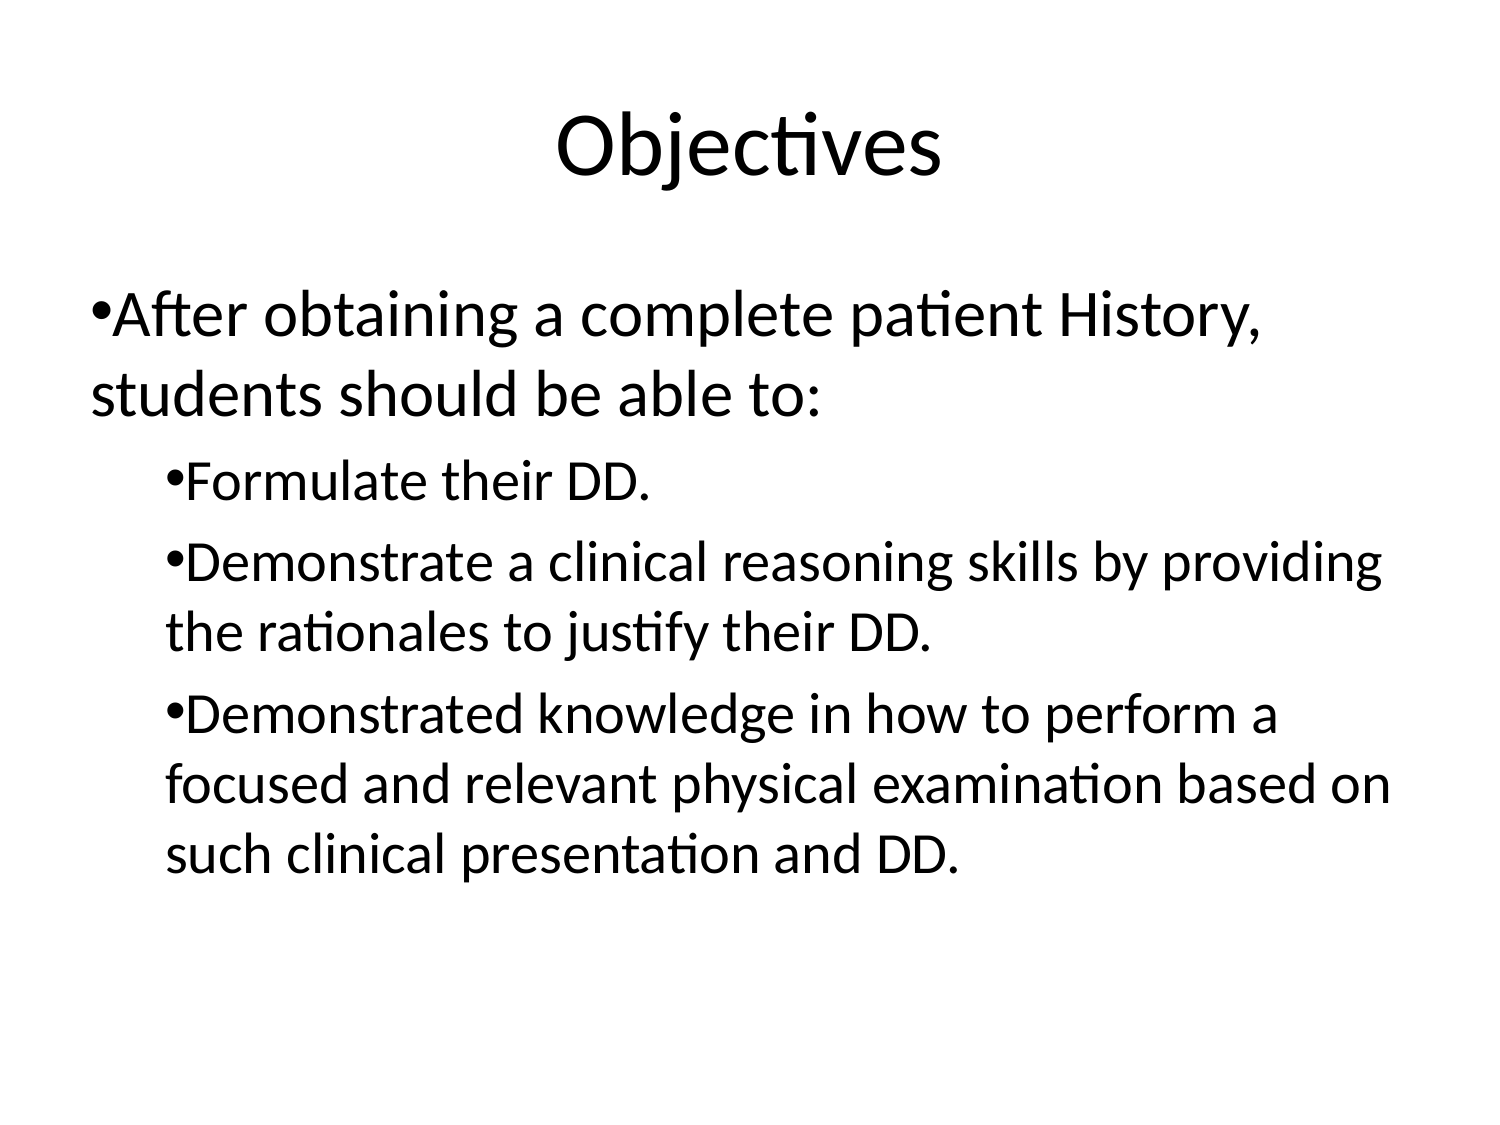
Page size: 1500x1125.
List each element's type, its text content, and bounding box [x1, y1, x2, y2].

title Objectives [75, 45, 1425, 233]
list After obtaining a complete patient History, students should be able to: Formulate their DD. Demonstrate a clinical reasoning skills by providing the rationales to justify their DD. Demonstrated knowledge in how to perform a focused and relevant physical examination based on such clinical presentation and DD. [75, 262, 1425, 1005]
